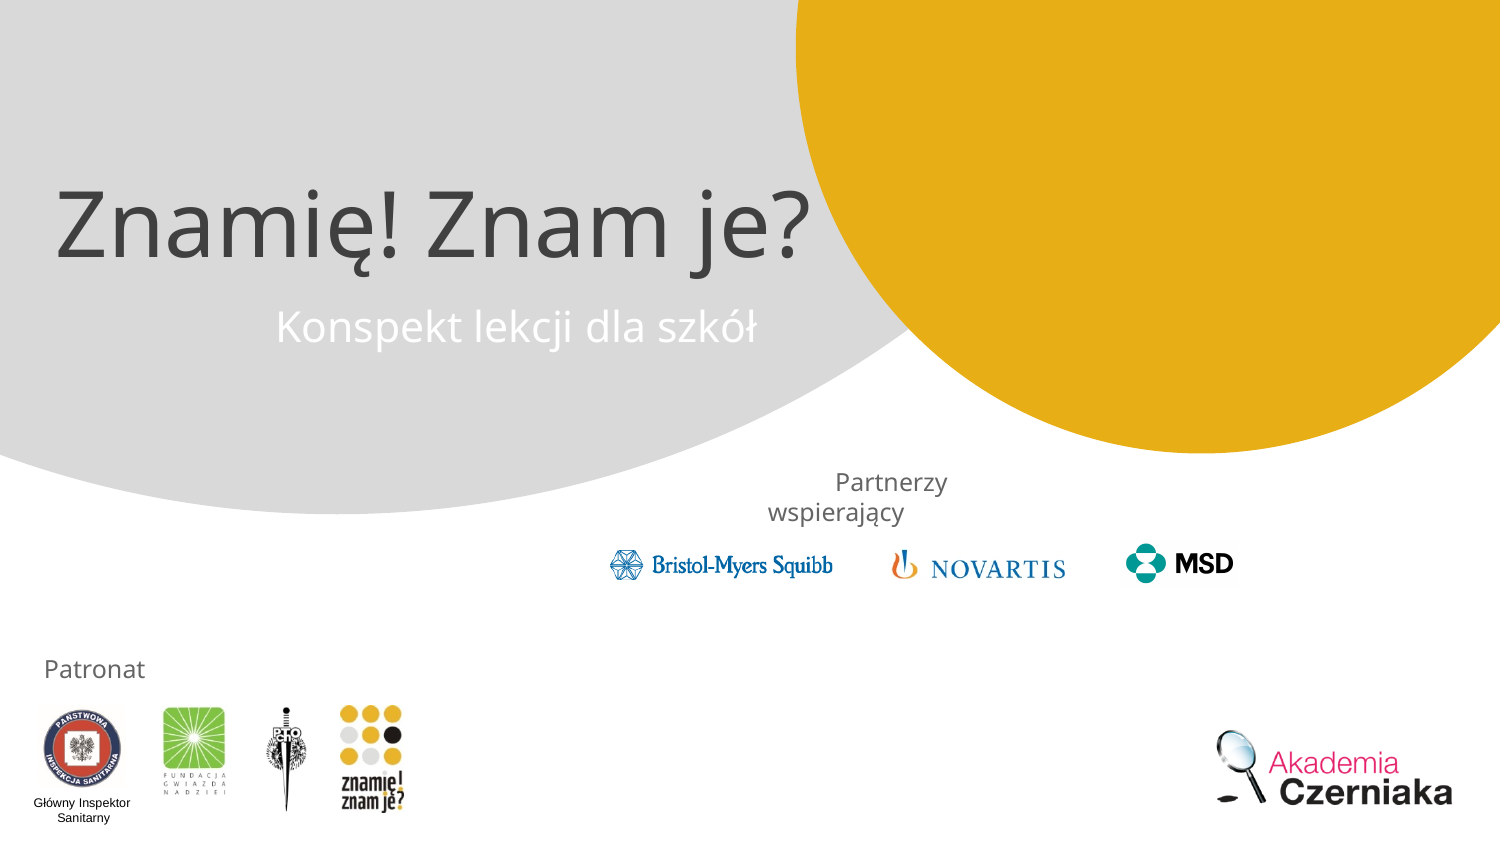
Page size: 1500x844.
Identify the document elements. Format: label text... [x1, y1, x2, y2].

picture [607, 550, 834, 580]
text_box Patronat [29, 646, 307, 691]
subtitle Konspekt lekcji dla szkół [242, 291, 791, 391]
text_box [0, 0, 908, 517]
title Znamię! Znam je? [40, 138, 883, 304]
text_box Partnerzy wspierający [750, 459, 1032, 594]
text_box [17, 705, 404, 830]
picture [891, 549, 1065, 580]
text_box [793, 0, 1500, 456]
picture [1201, 727, 1462, 814]
picture [1120, 539, 1240, 588]
